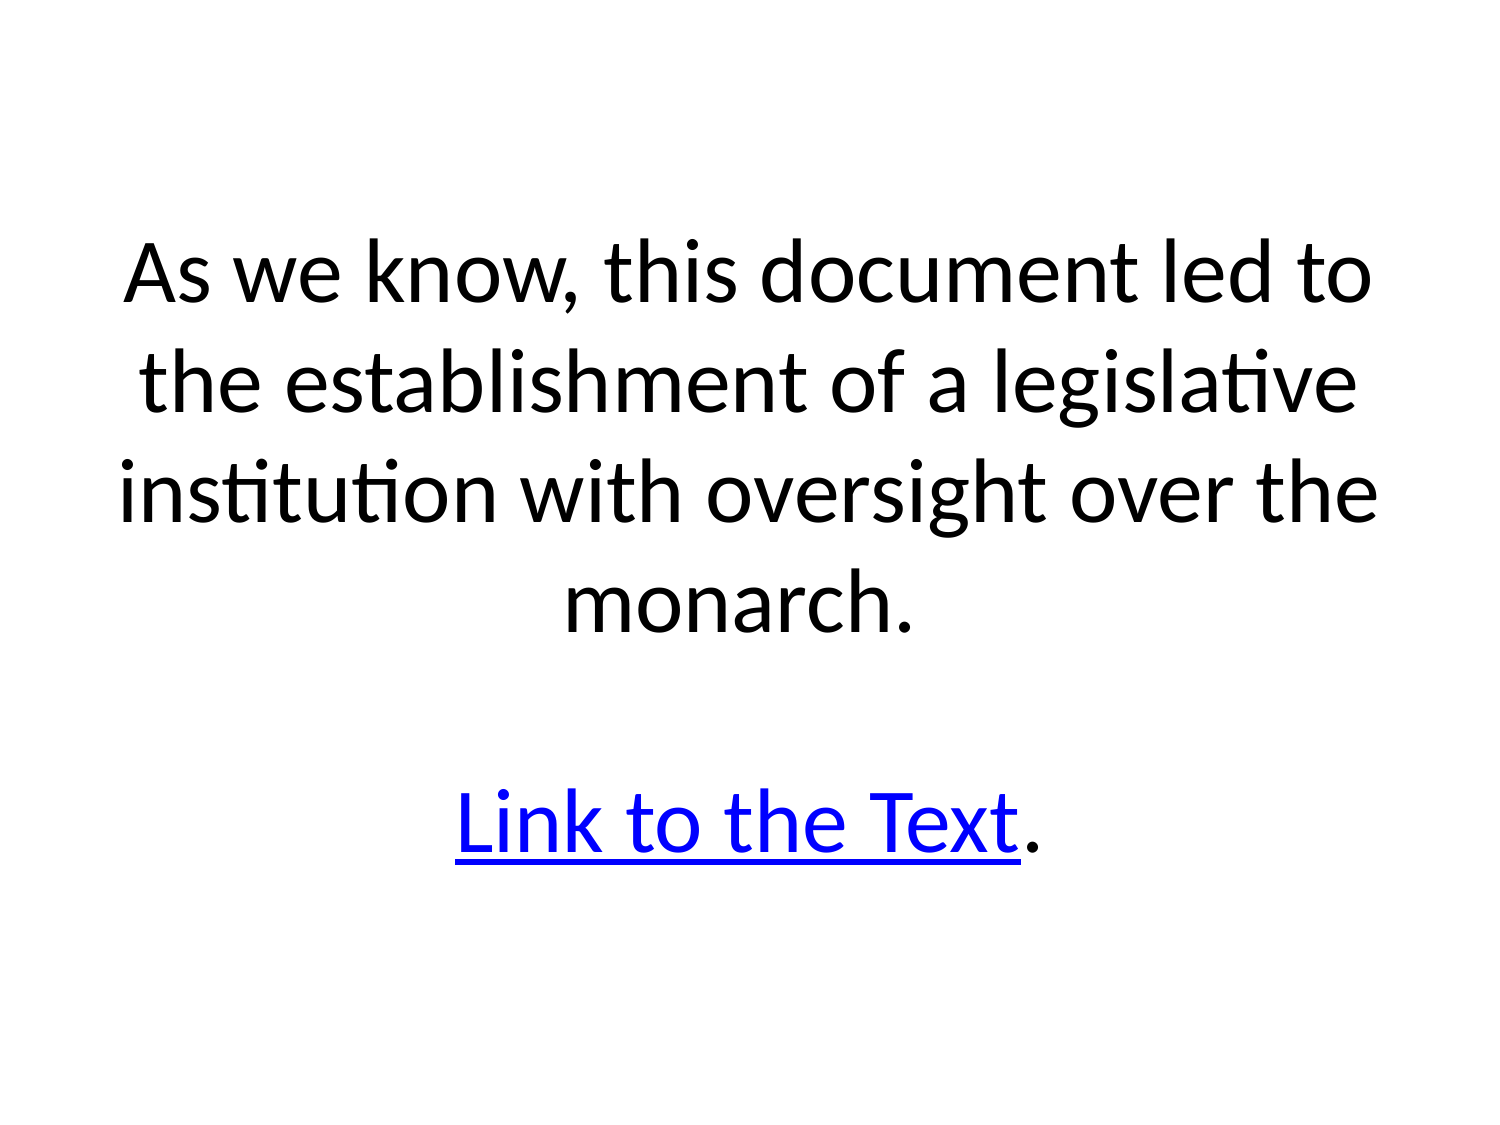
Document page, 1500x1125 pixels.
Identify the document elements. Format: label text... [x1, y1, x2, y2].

title As we know, this document led to the establishment of a legislative institution with oversight over the monarch. Link to the Text. [74, 44, 1426, 1038]
